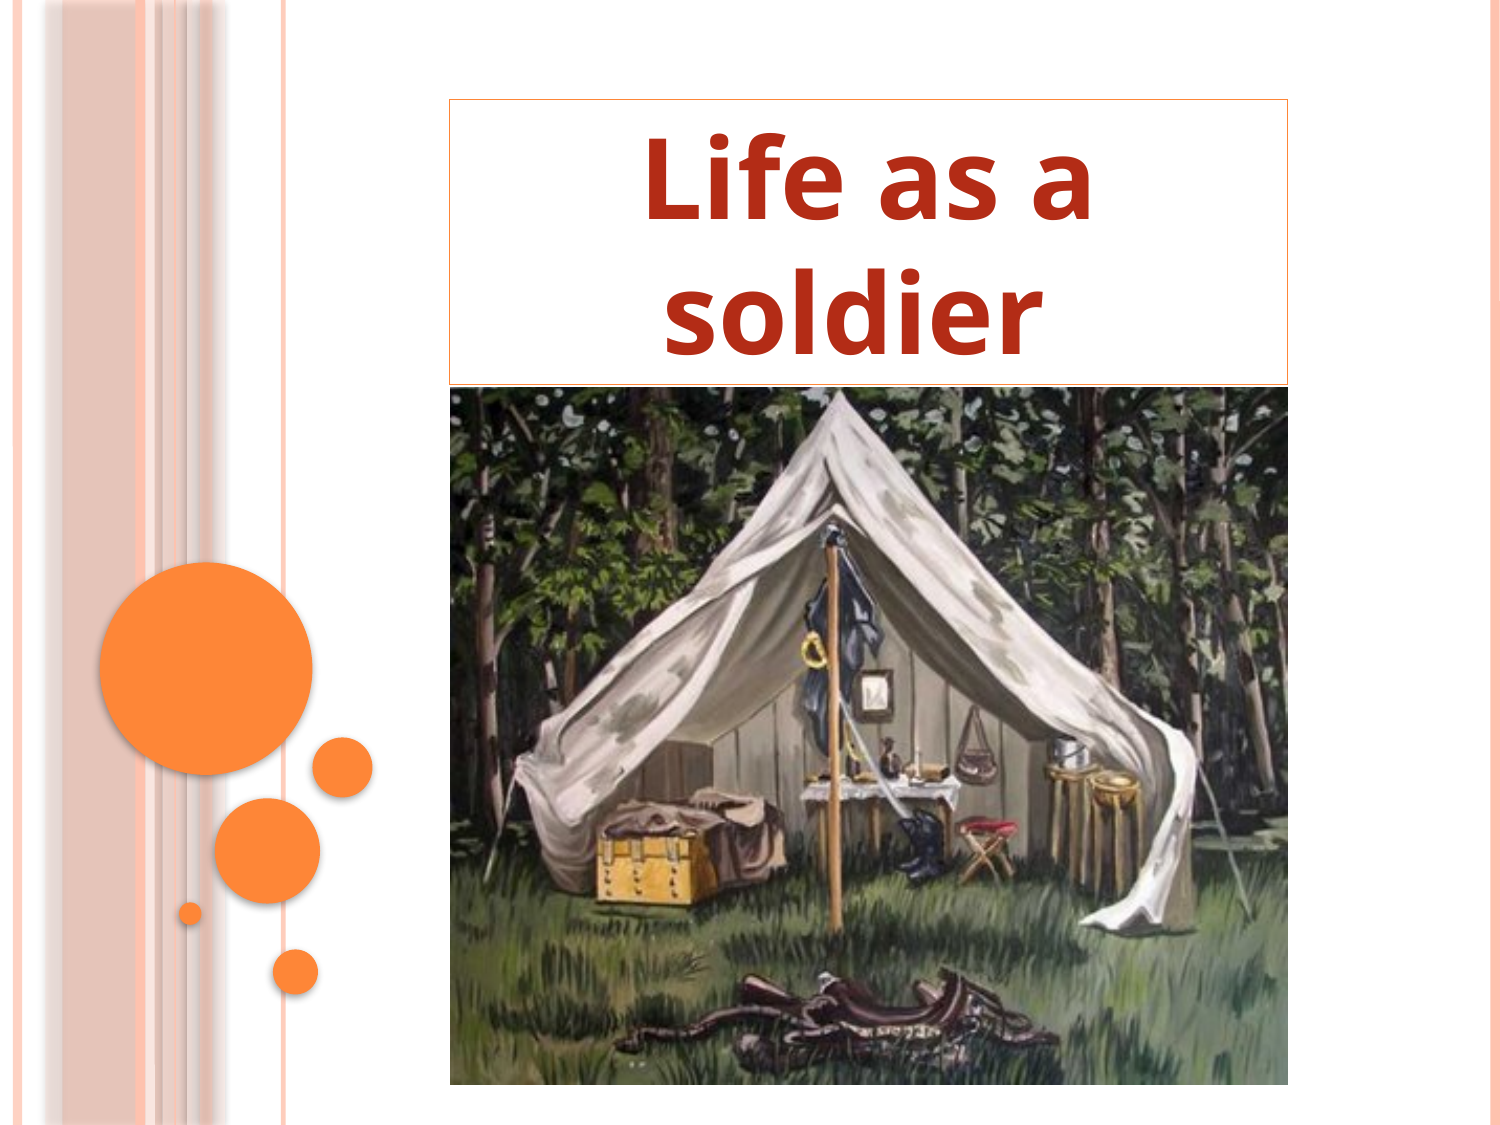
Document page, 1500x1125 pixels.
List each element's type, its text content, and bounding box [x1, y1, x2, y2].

picture [449, 386, 1288, 1086]
text_box Life as a soldier [449, 99, 1288, 385]
